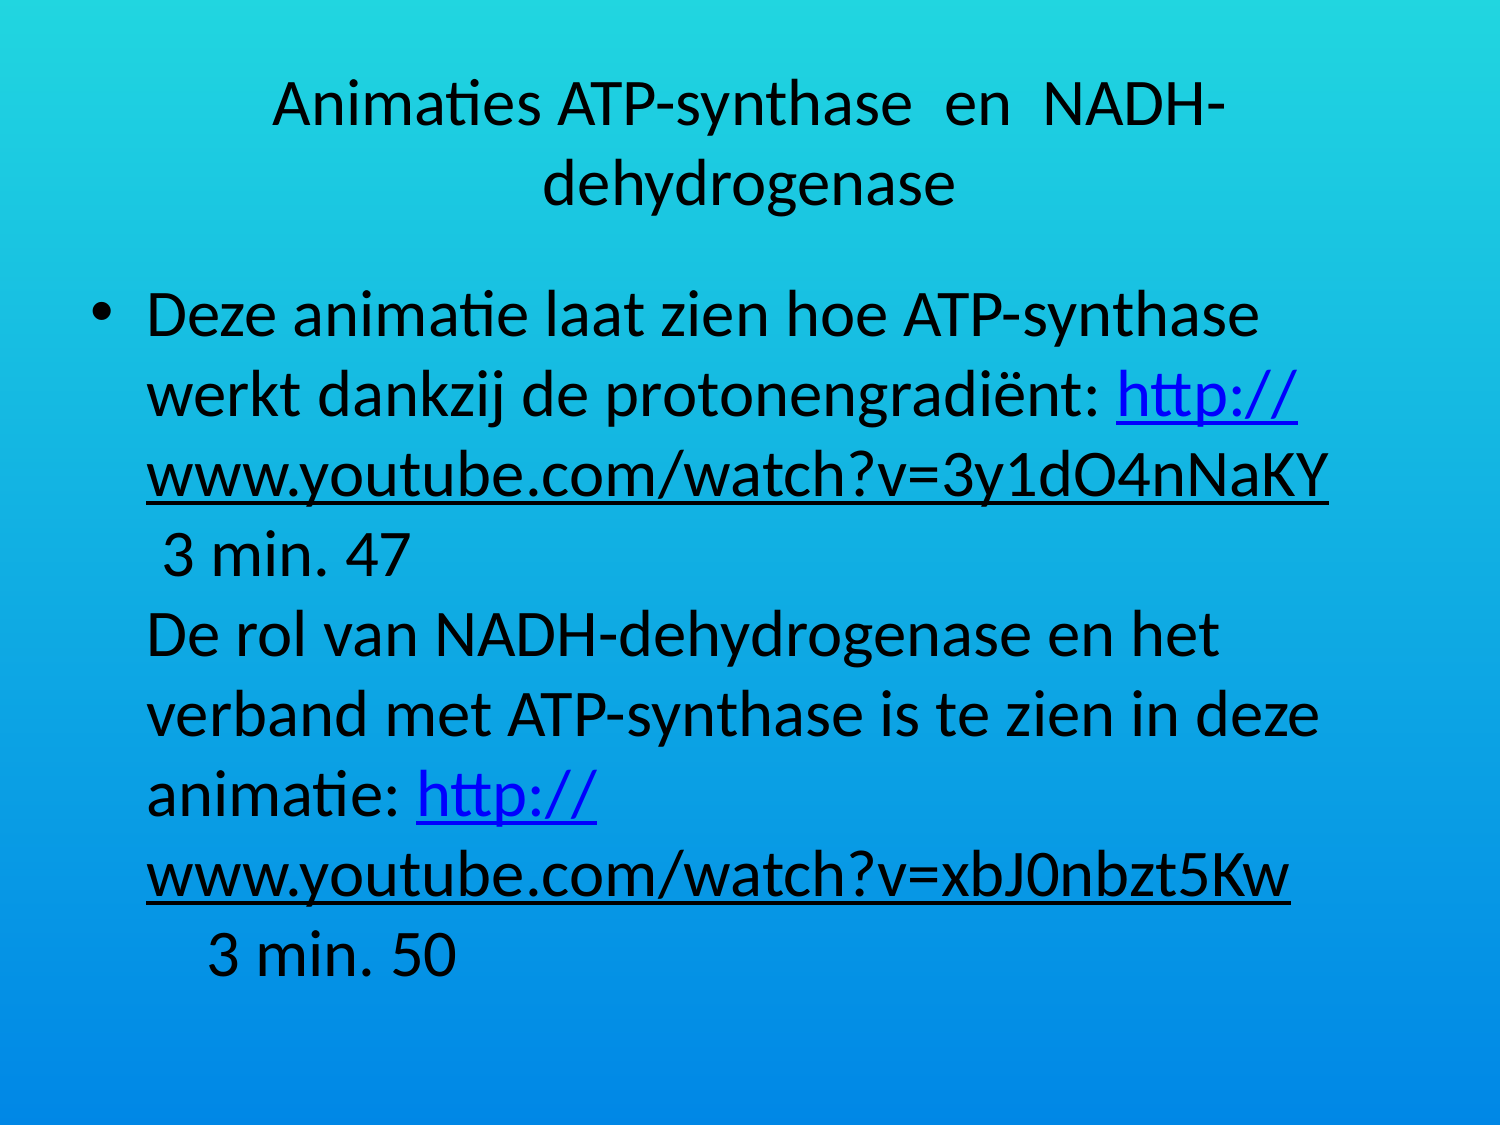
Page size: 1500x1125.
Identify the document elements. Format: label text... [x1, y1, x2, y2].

list Deze animatie laat zien hoe ATP-synthase werkt dankzij de protonengradiënt: http://www.youtube.com/watch?v=3y1dO4nNaKY 3 min. 47 De rol van NADH-dehydrogenase en het verband met ATP-synthase is te zien in deze animatie: http://www.youtube.com/watch?v=xbJ0nbzt5Kw 3 min. 50 [75, 262, 1425, 1005]
title Animaties ATP-synthase en NADH-dehydrogenase [75, 45, 1425, 233]
